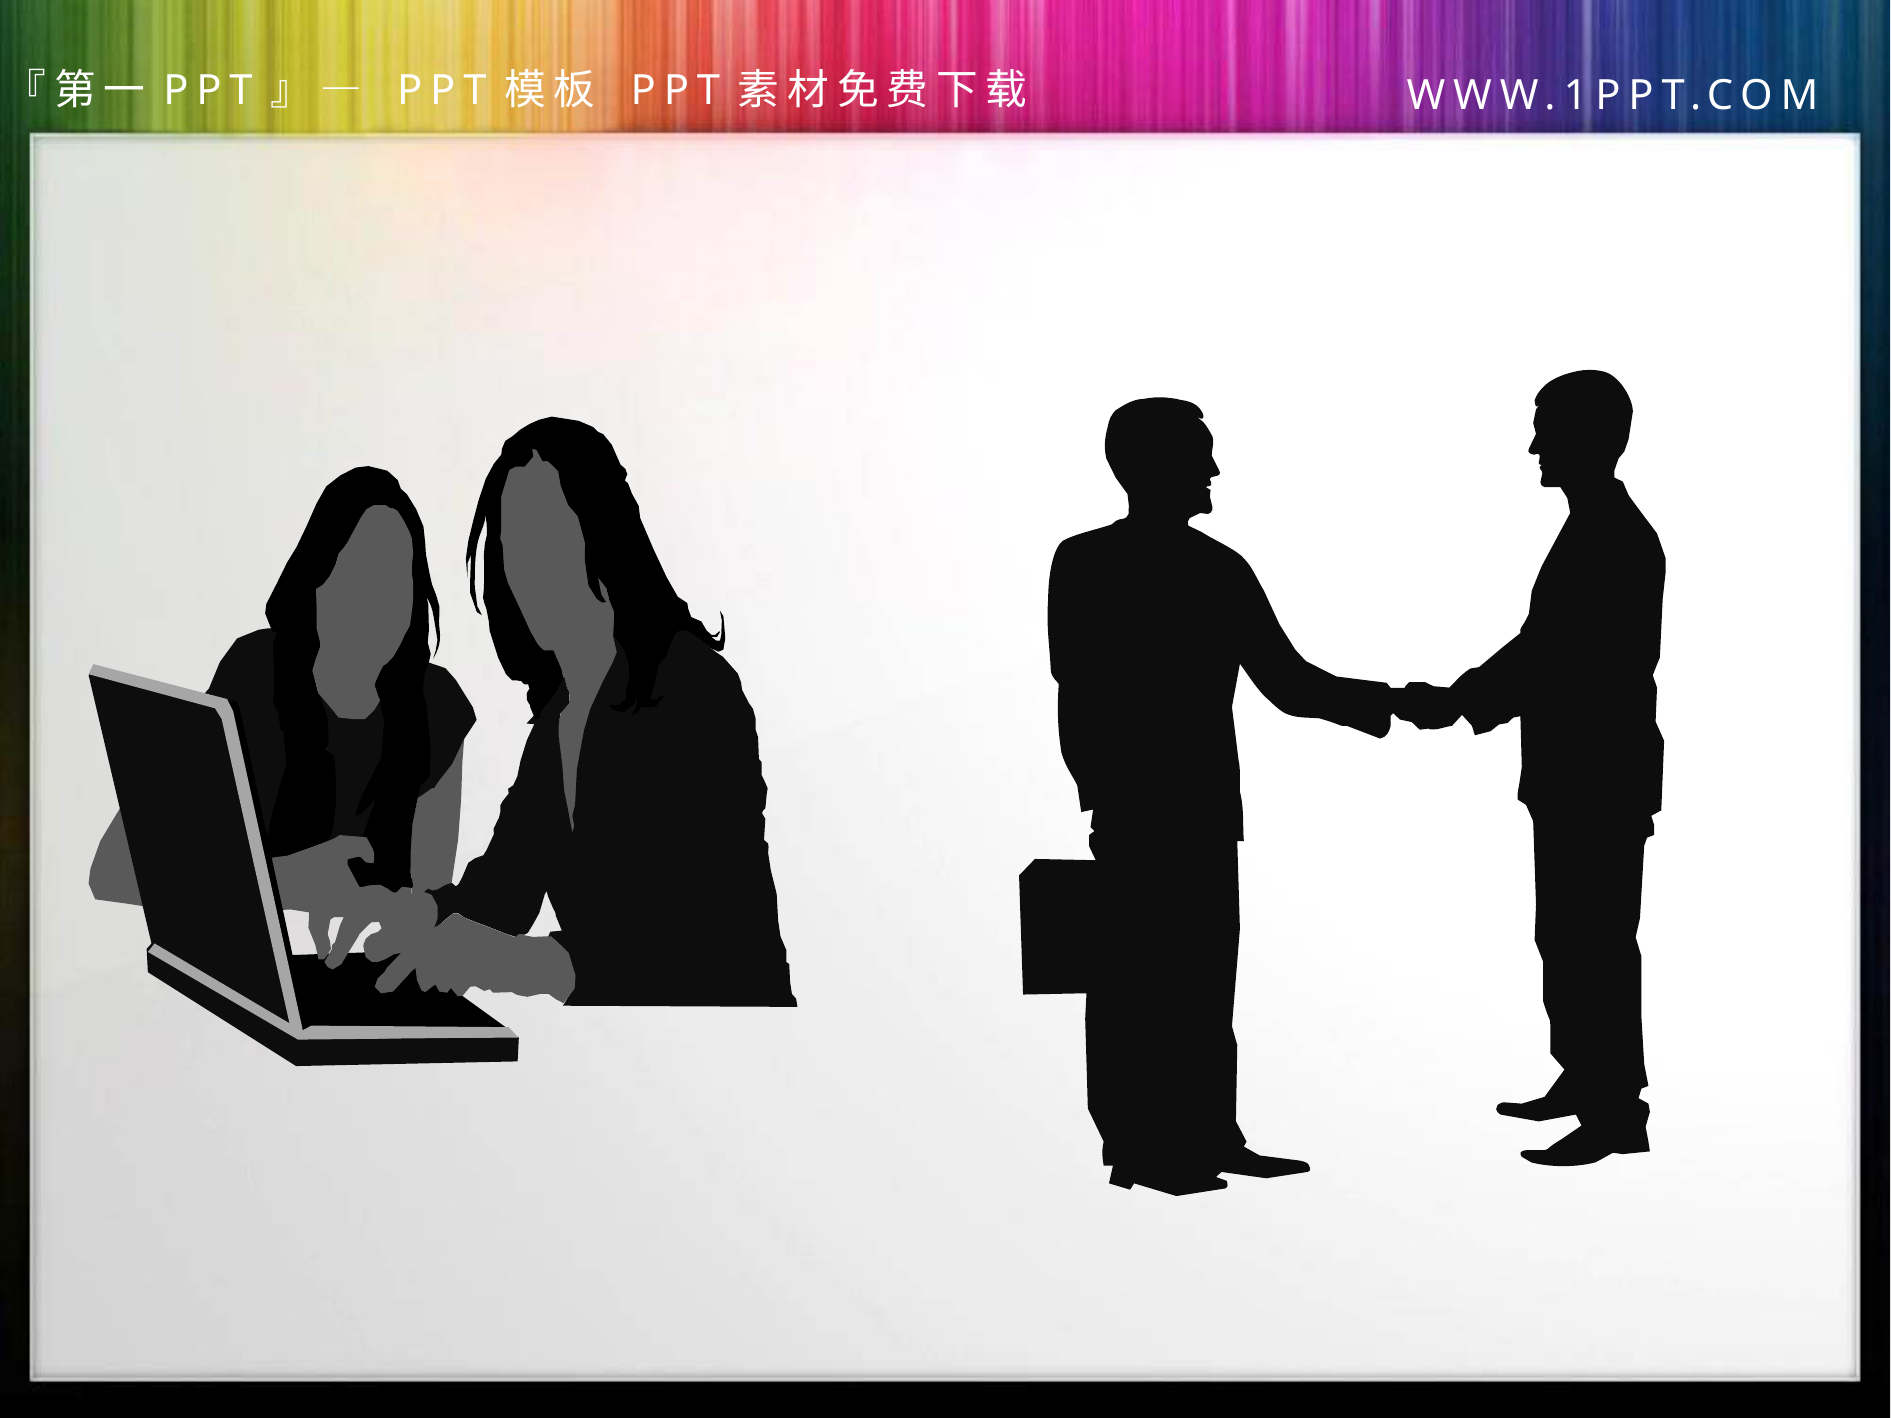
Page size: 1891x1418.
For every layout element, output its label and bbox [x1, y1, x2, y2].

picture [0, 0, 1891, 1418]
text_box [88, 416, 798, 1067]
text_box [1018, 368, 1666, 1197]
